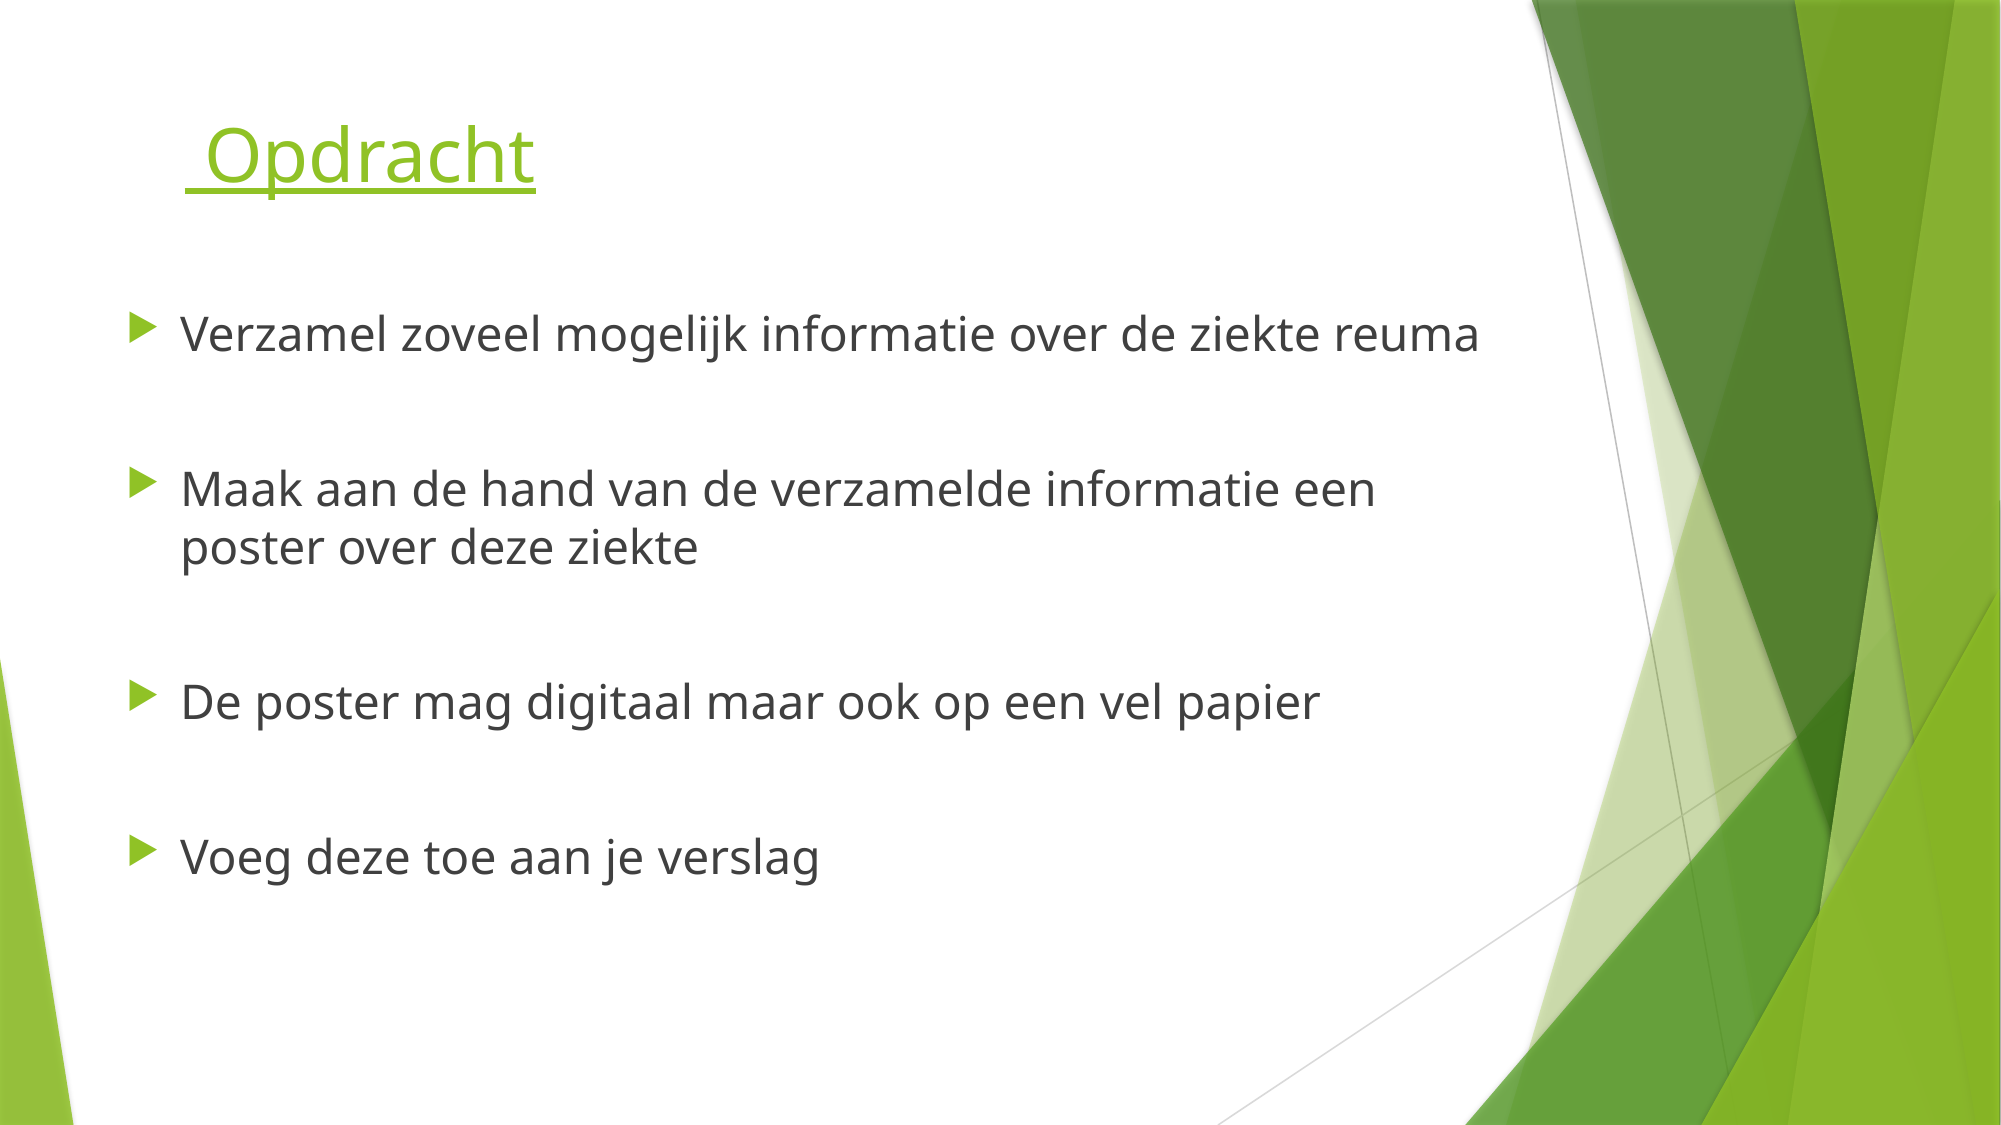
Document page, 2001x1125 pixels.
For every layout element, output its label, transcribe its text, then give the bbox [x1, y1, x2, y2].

title Opdracht [111, 99, 1522, 218]
list Verzamel zoveel mogelijk informatie over de ziekte reuma Maak aan de hand van de verzamelde informatie een poster over deze ziekte De poster mag digitaal maar ook op een vel papier Voeg deze toe aan je verslag [111, 218, 1522, 991]
